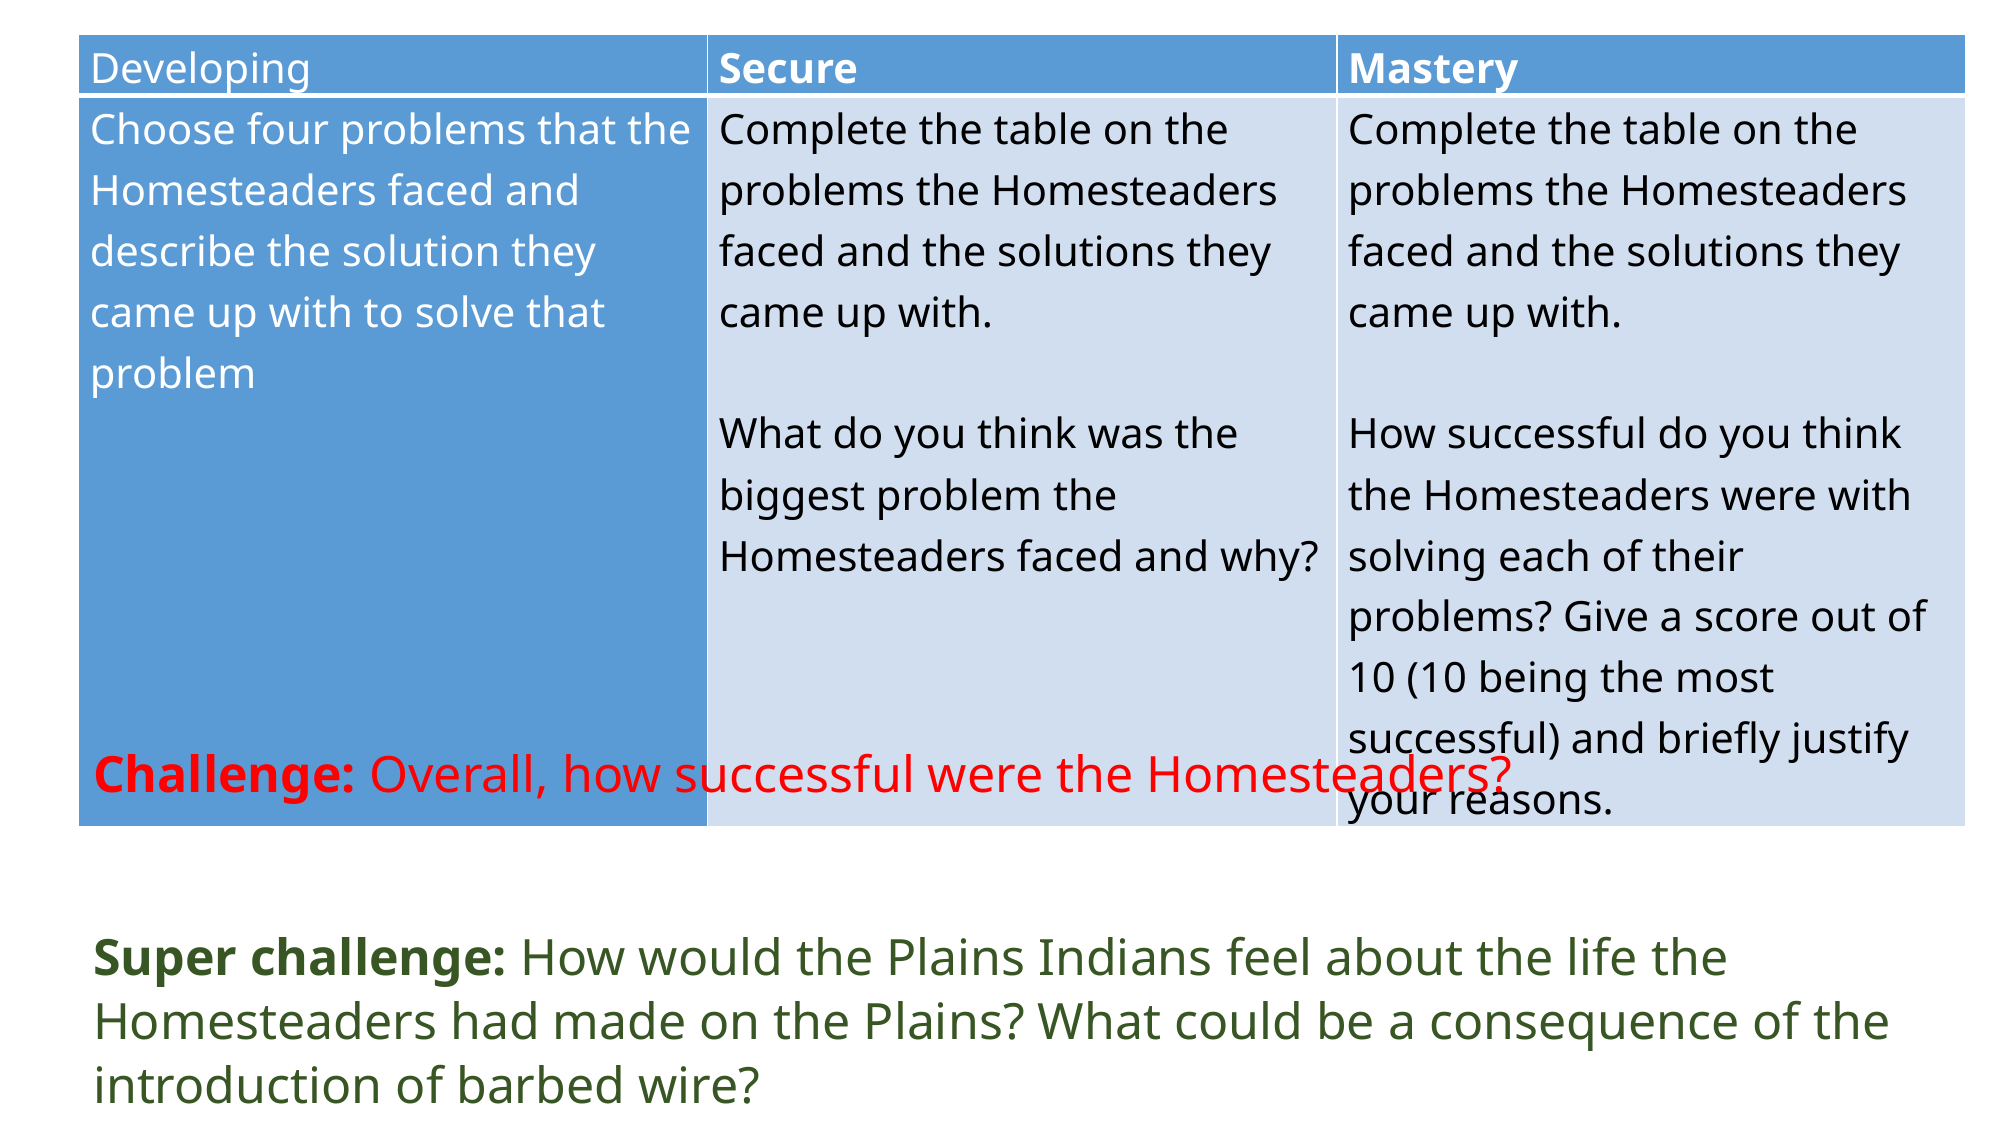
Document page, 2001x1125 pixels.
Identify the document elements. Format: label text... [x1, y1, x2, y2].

table_cell Choose four problems that the Homesteaders faced and describe the solution they came up with to solve that problem [79, 98, 707, 730]
table_header Mastery [1338, 35, 1965, 93]
text_box Challenge: Overall, how successful were the Homesteaders? Super challenge: How would the Plains Indians feel about the life the Homesteaders had made on the Plains? What could be a consequence of the introduction of barbed wire? [78, 730, 1980, 1121]
table_header Secure [708, 35, 1336, 93]
table_header Developing [79, 35, 707, 93]
table_cell Complete the table on the problems the Homesteaders faced and the solutions they came up with. How successful do you think the Homesteaders were with solving each of their problems? Give a score out of 10 (10 being the most successful) and briefly justify your reasons. [1338, 98, 1965, 730]
table_cell Complete the table on the problems the Homesteaders faced and the solutions they came up with. What do you think was the biggest problem the Homesteaders faced and why? [708, 98, 1336, 730]
